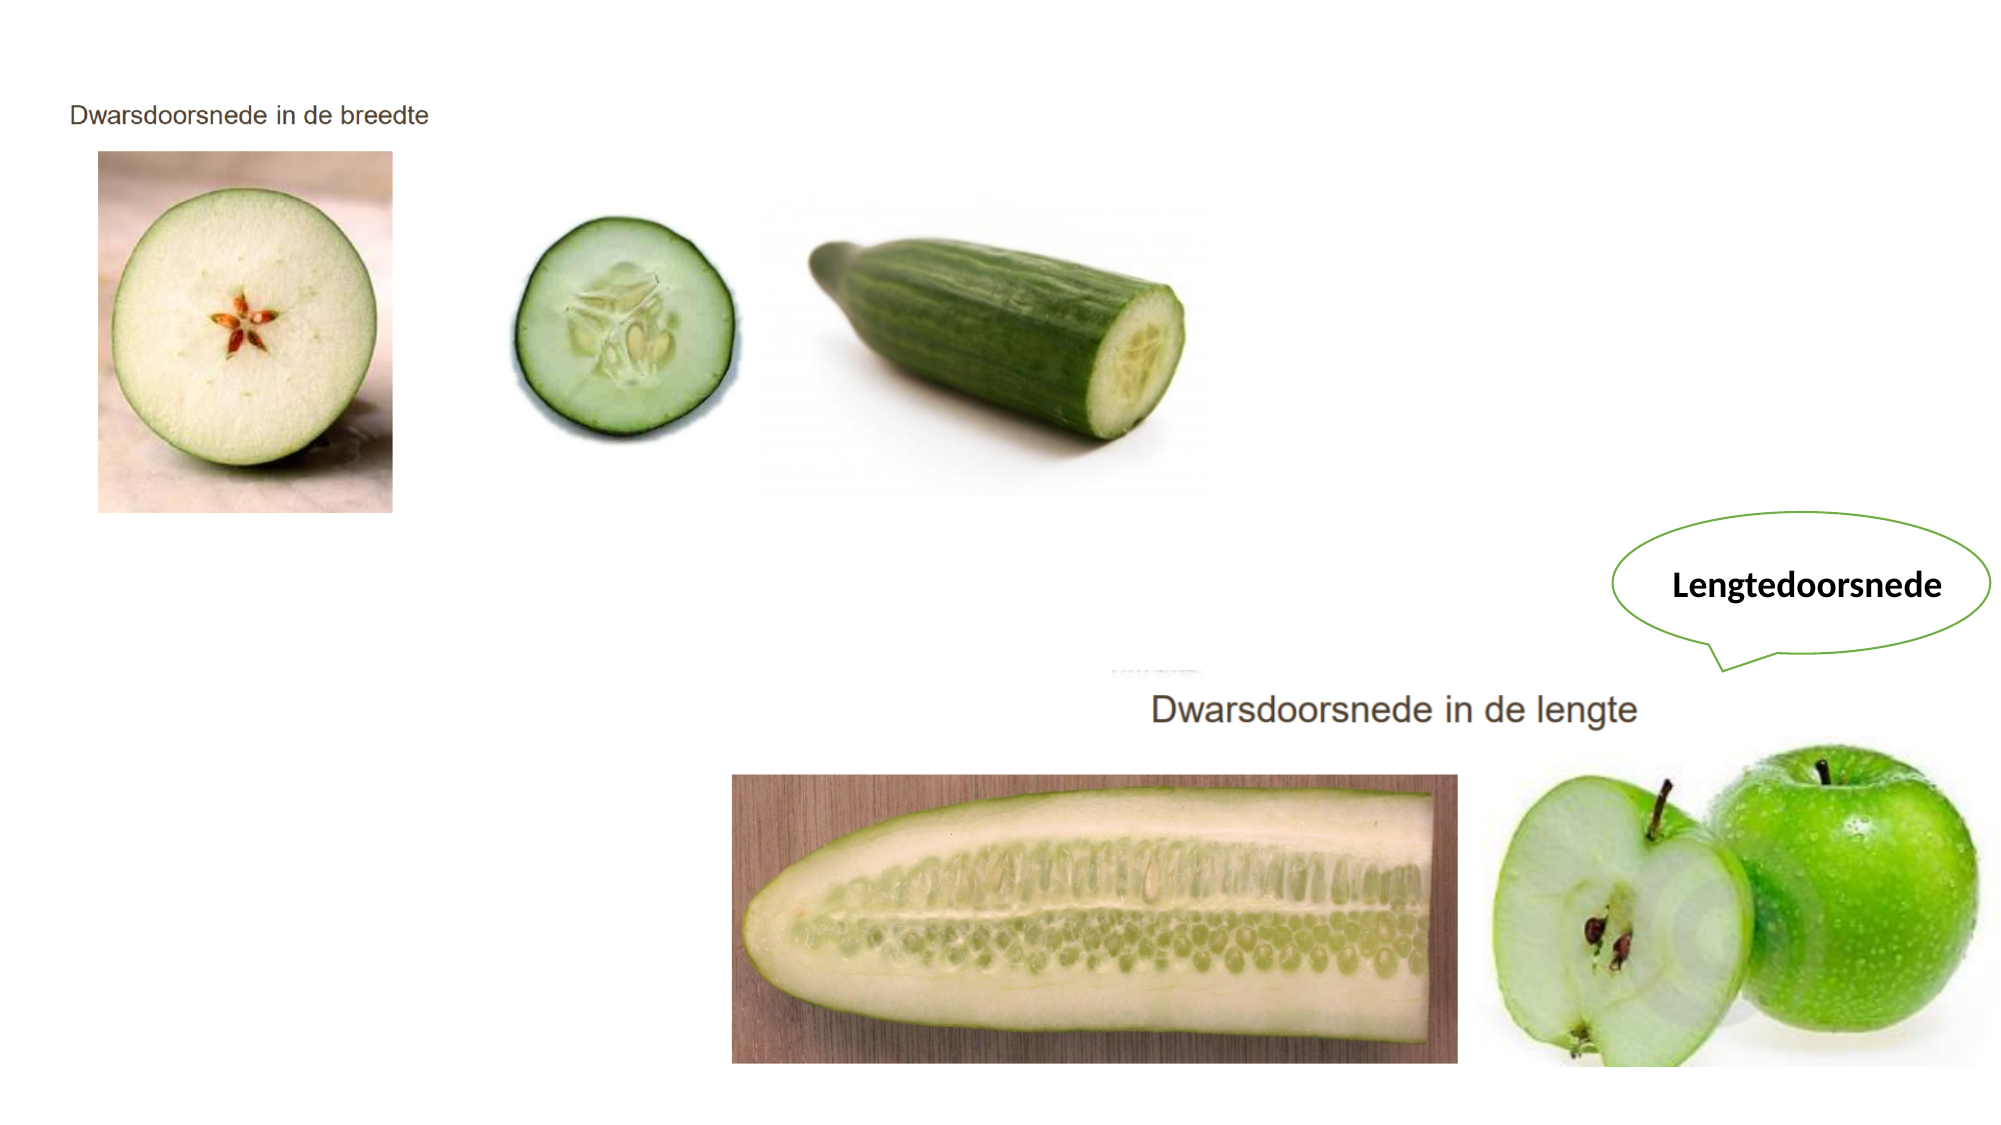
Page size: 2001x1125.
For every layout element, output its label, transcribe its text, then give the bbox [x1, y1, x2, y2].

picture [731, 667, 2000, 1067]
picture [52, 87, 470, 513]
picture [502, 195, 1208, 498]
text_box Lengtedoorsnede [1657, 552, 2000, 613]
text_box [1611, 510, 1975, 673]
